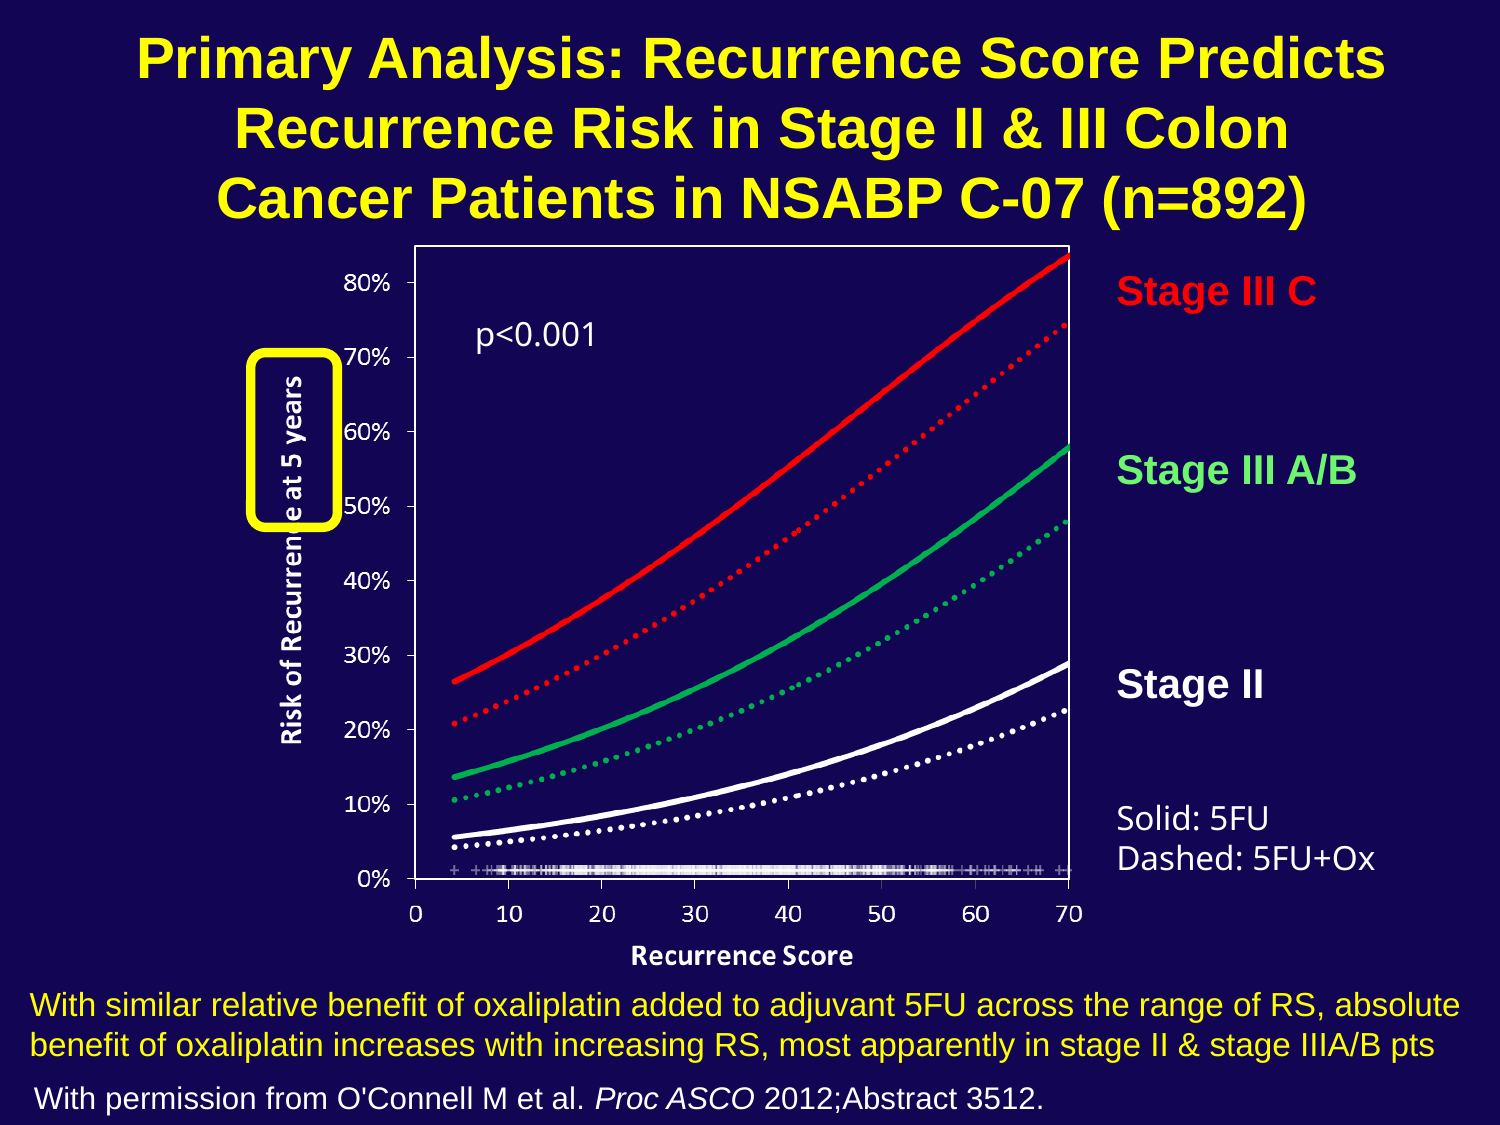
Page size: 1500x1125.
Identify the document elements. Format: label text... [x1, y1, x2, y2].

text_box [250, 355, 257, 525]
text_box With similar relative benefit of oxaliplatin added to adjuvant 5FU across the range of RS, absolute benefit of oxaliplatin increases with increasing RS, most apparently in stage II & stage IIIA/B pts [14, 976, 1496, 1071]
text_box Solid: 5FU Dashed: 5FU+Ox [1128, 790, 1428, 885]
text_box Stage III A/B [1128, 435, 1420, 501]
text_box Stage II [1128, 648, 1325, 714]
picture [262, 224, 1124, 1015]
text_box Stage III C [1128, 256, 1352, 322]
title Primary Analysis: Recurrence Score Predicts Recurrence Risk in Stage II & III Colon Cancer Patients in NSABP C-07 (n=892) [112, 37, 1413, 213]
text_box With permission from O'Connell M et al. Proc ASCO 2012;Abstract 3512. [19, 1071, 1450, 1124]
